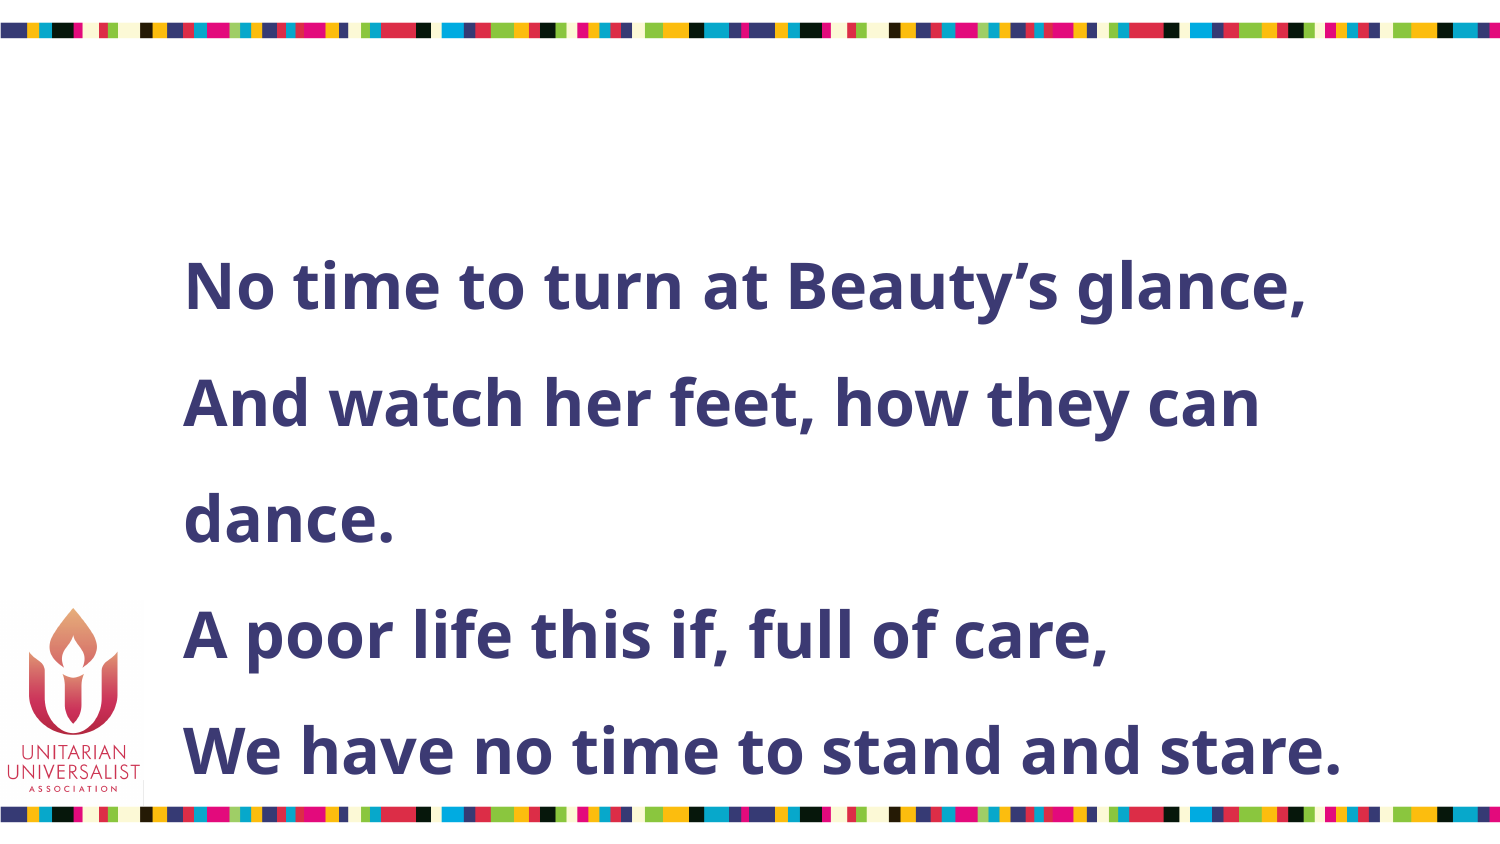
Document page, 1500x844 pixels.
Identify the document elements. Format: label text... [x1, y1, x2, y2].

picture [0, 22, 1500, 40]
picture [0, 600, 1500, 824]
text_box No time to turn at Beauty’s glance, And watch her feet, how they can dance. A poor life this if, full of care, We have no time to stand and stare. [168, 191, 1487, 803]
